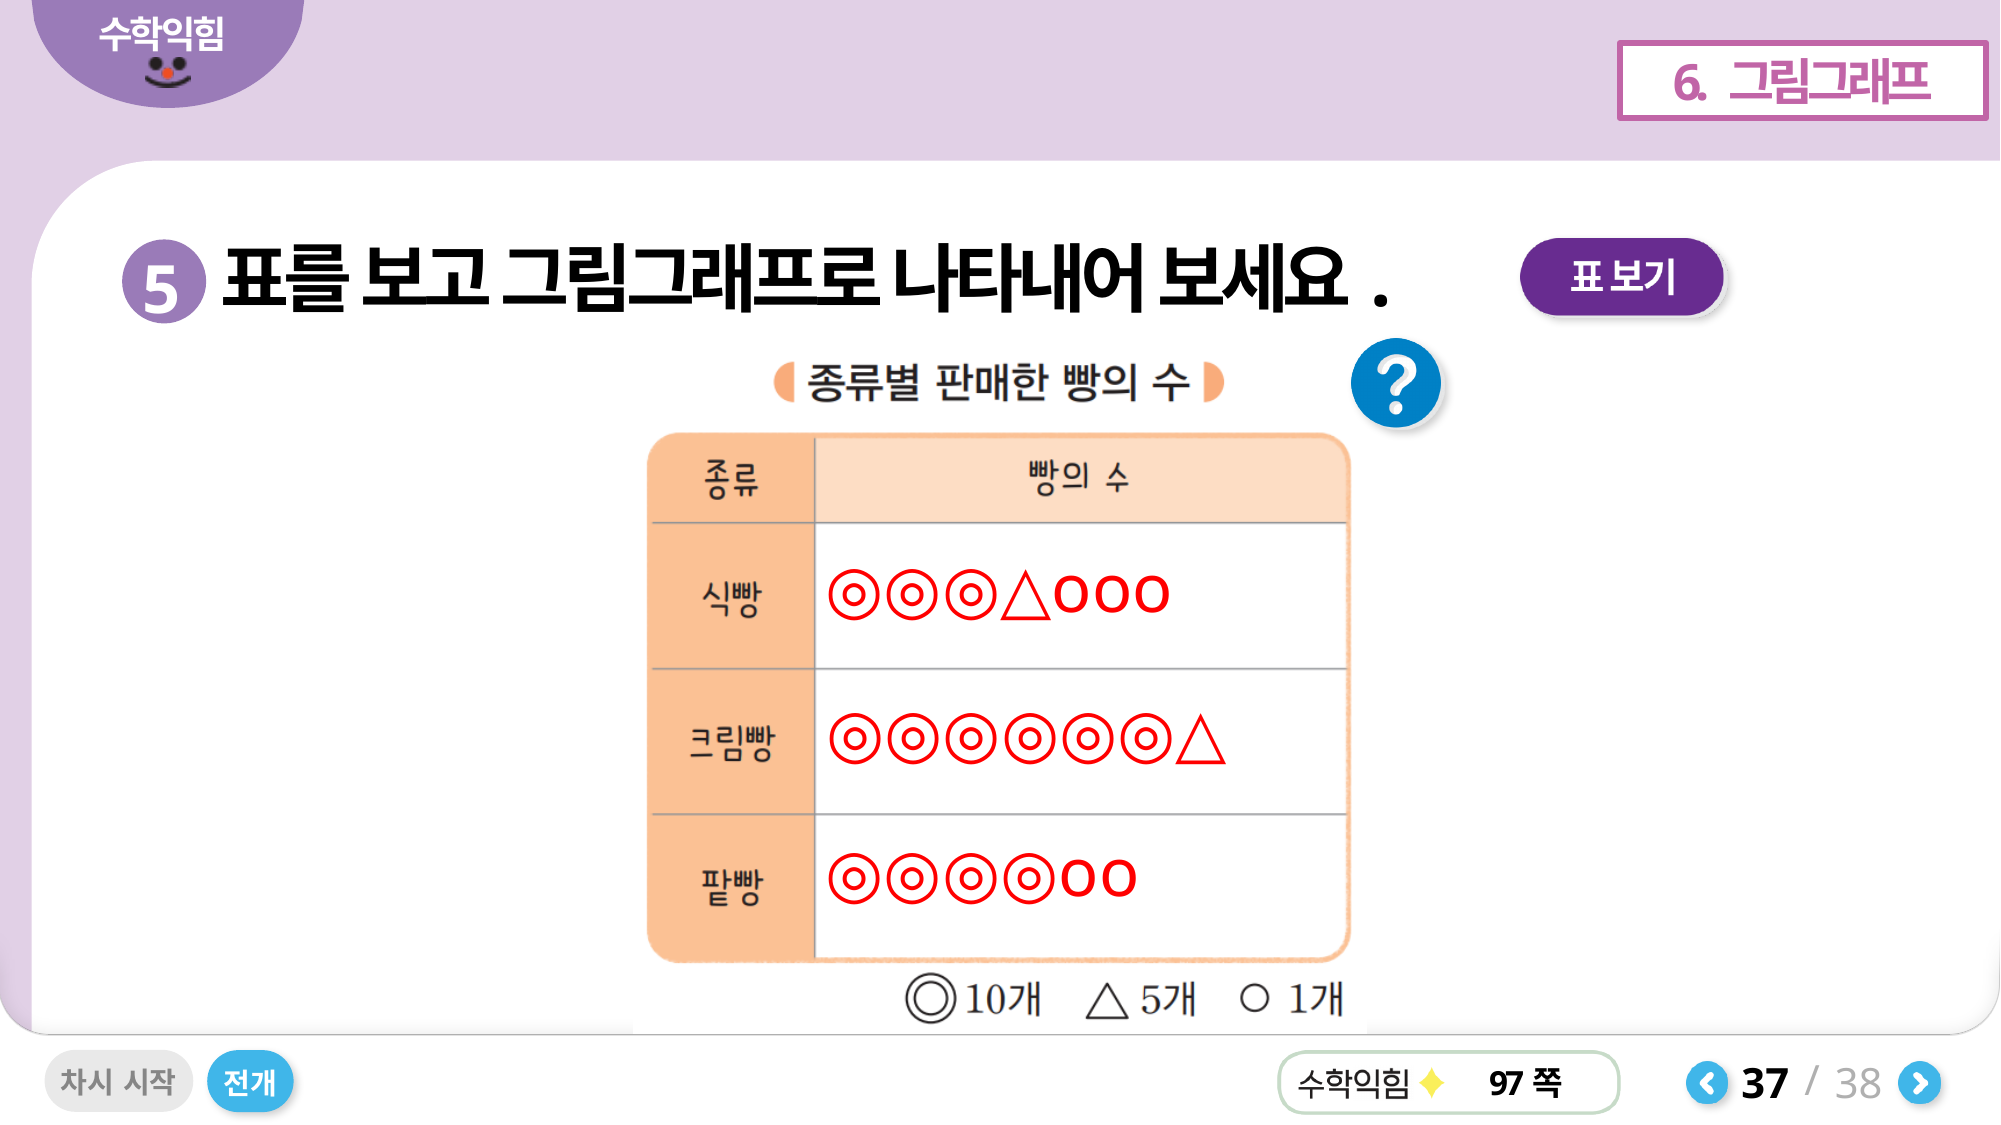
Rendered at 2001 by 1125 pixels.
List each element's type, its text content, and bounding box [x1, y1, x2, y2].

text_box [1276, 1049, 1621, 1116]
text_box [38, 1048, 297, 1114]
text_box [1685, 1061, 1941, 1104]
text_box 표를 보고 그림그래프로 나타내어 보세요. [220, 231, 1931, 382]
picture [145, 57, 191, 88]
text_box 6. 그림그래프 [1619, 43, 1987, 118]
picture [1519, 238, 1728, 318]
text_box 5 [122, 239, 207, 324]
picture [0, 338, 2000, 1125]
